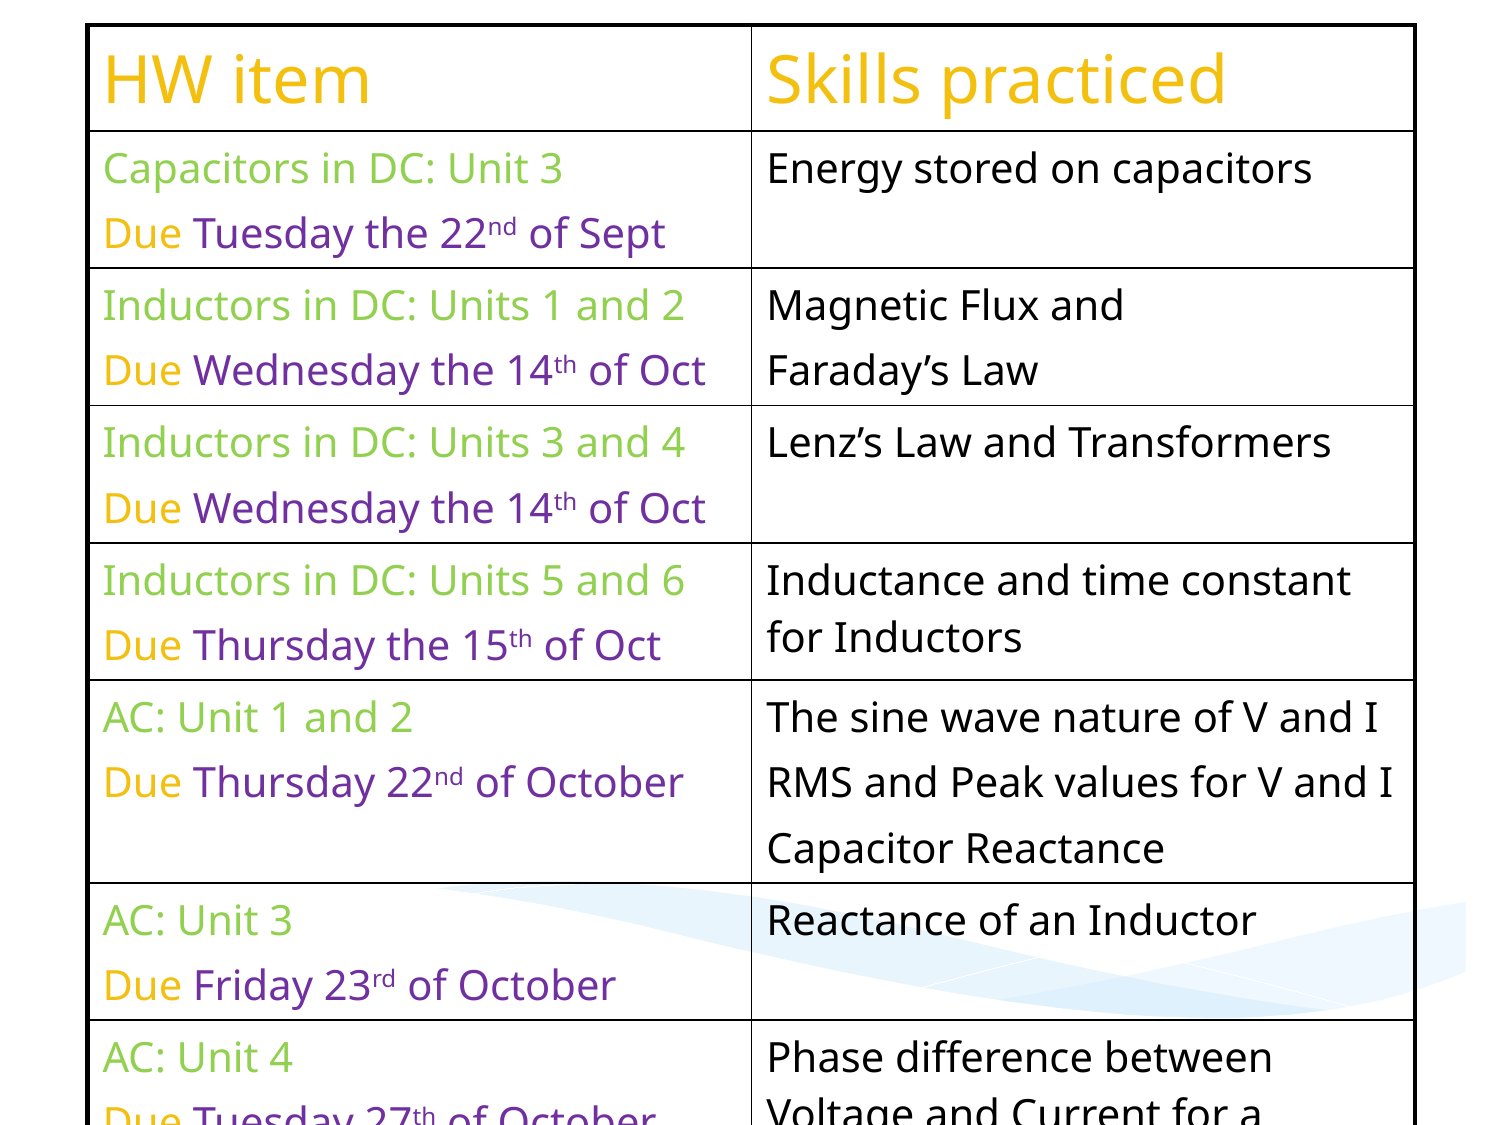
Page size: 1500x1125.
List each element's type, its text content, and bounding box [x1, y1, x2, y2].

table_cell Inductors in DC: Units 1 and 2 Due Wednesday the 14th of Oct [90, 269, 751, 405]
table_cell Inductors in DC: Units 5 and 6 Due Thursday the 15th of Oct [90, 544, 751, 679]
table_cell The sine wave nature of V and I RMS and Peak values for V and I Capacitor Reactance [752, 681, 1413, 882]
table_cell Inductors in DC: Units 3 and 4 Due Wednesday the 14th of Oct [90, 406, 751, 542]
table_cell Energy stored on capacitors [752, 132, 1413, 267]
table_cell AC: Unit 3 Due Friday 23rd of October [90, 884, 751, 1019]
table_cell AC: Unit 4 Due Tuesday 27th of October [90, 1021, 751, 1125]
table_header Skills practiced [752, 27, 1413, 130]
table_cell Magnetic Flux and Faraday’s Law [752, 269, 1413, 405]
table_cell AC: Unit 1 and 2 Due Thursday 22nd of October [90, 681, 751, 882]
table_cell Lenz’s Law and Transformers [752, 406, 1413, 542]
table_cell Inductance and time constant for Inductors [752, 544, 1413, 679]
table_cell Phase difference between Voltage and Current for a Capacitor [752, 1021, 1413, 1125]
table_header HW item [90, 27, 751, 130]
table_cell Reactance of an Inductor [752, 884, 1413, 1019]
table_cell Capacitors in DC: Unit 3 Due Tuesday the 22nd of Sept [90, 132, 751, 267]
